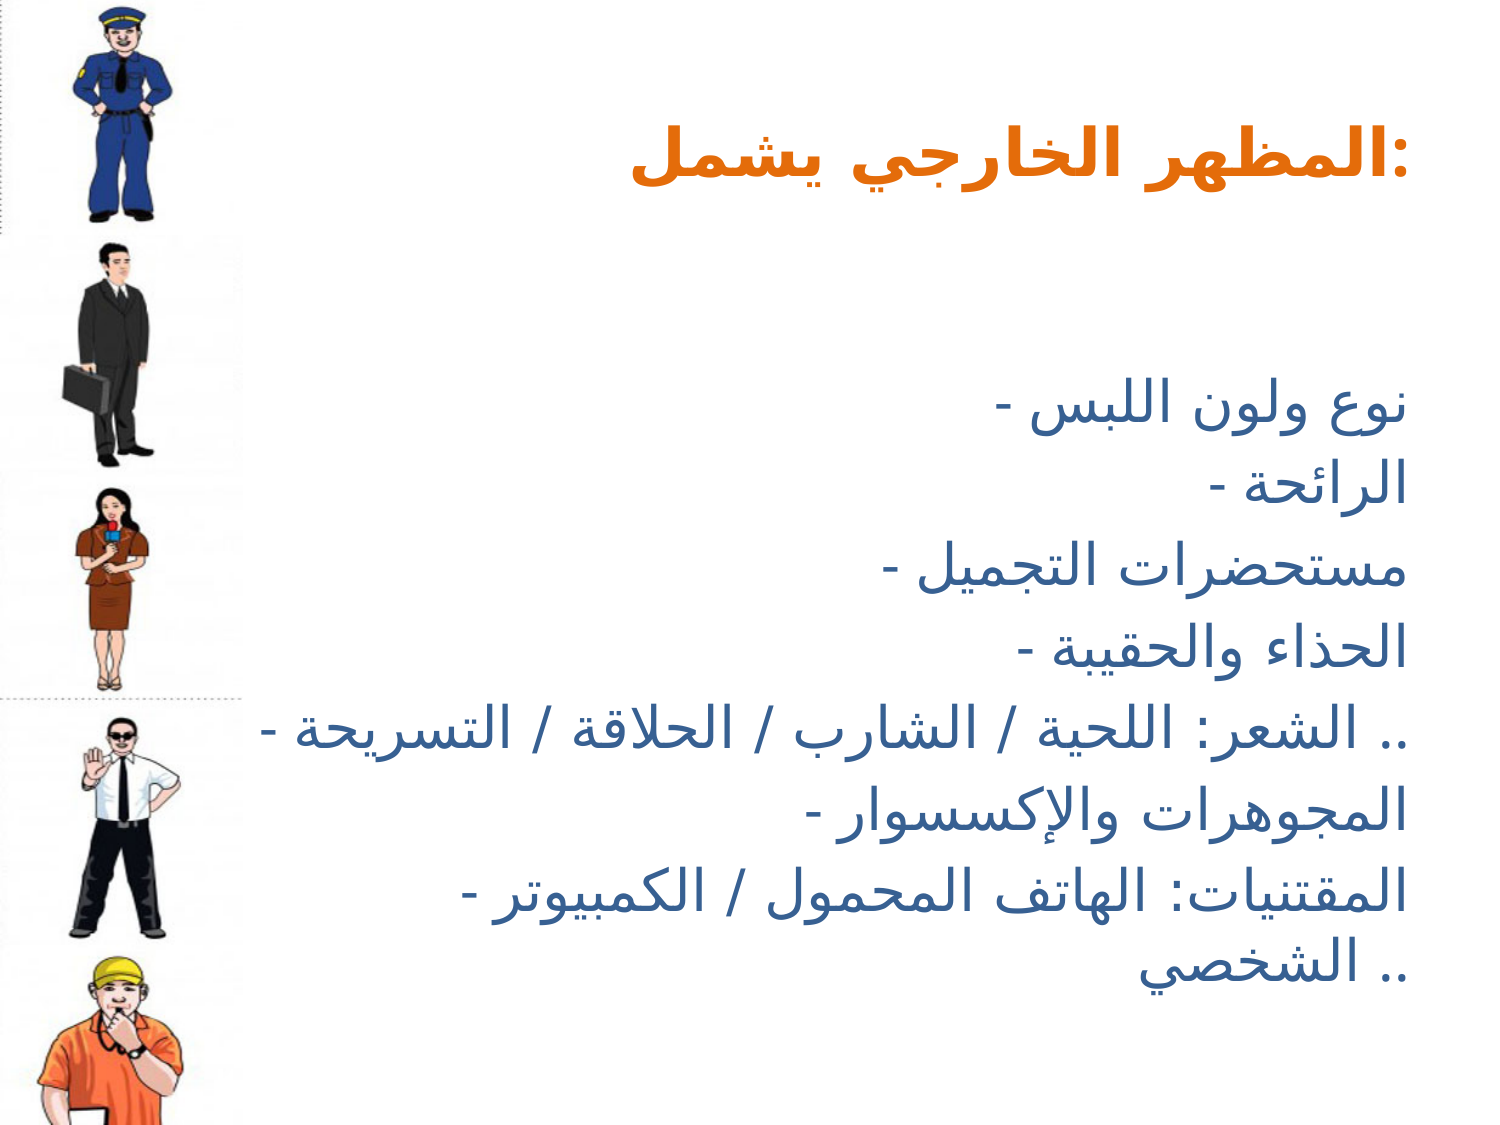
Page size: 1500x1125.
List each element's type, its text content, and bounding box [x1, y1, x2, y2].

list المظهر الخارجي يشمل: - نوع ولون اللبس - الرائحة - مستحضرات التجميل - الحذاء والحقيبة - الشعر: اللحية / الشارب / الحلاقة / التسريحة .. - المجوهرات والإكسسوار - المقتنيات: الهاتف المحمول / الكمبيوتر الشخصي .. [246, 101, 1425, 1035]
picture [0, 0, 243, 1125]
